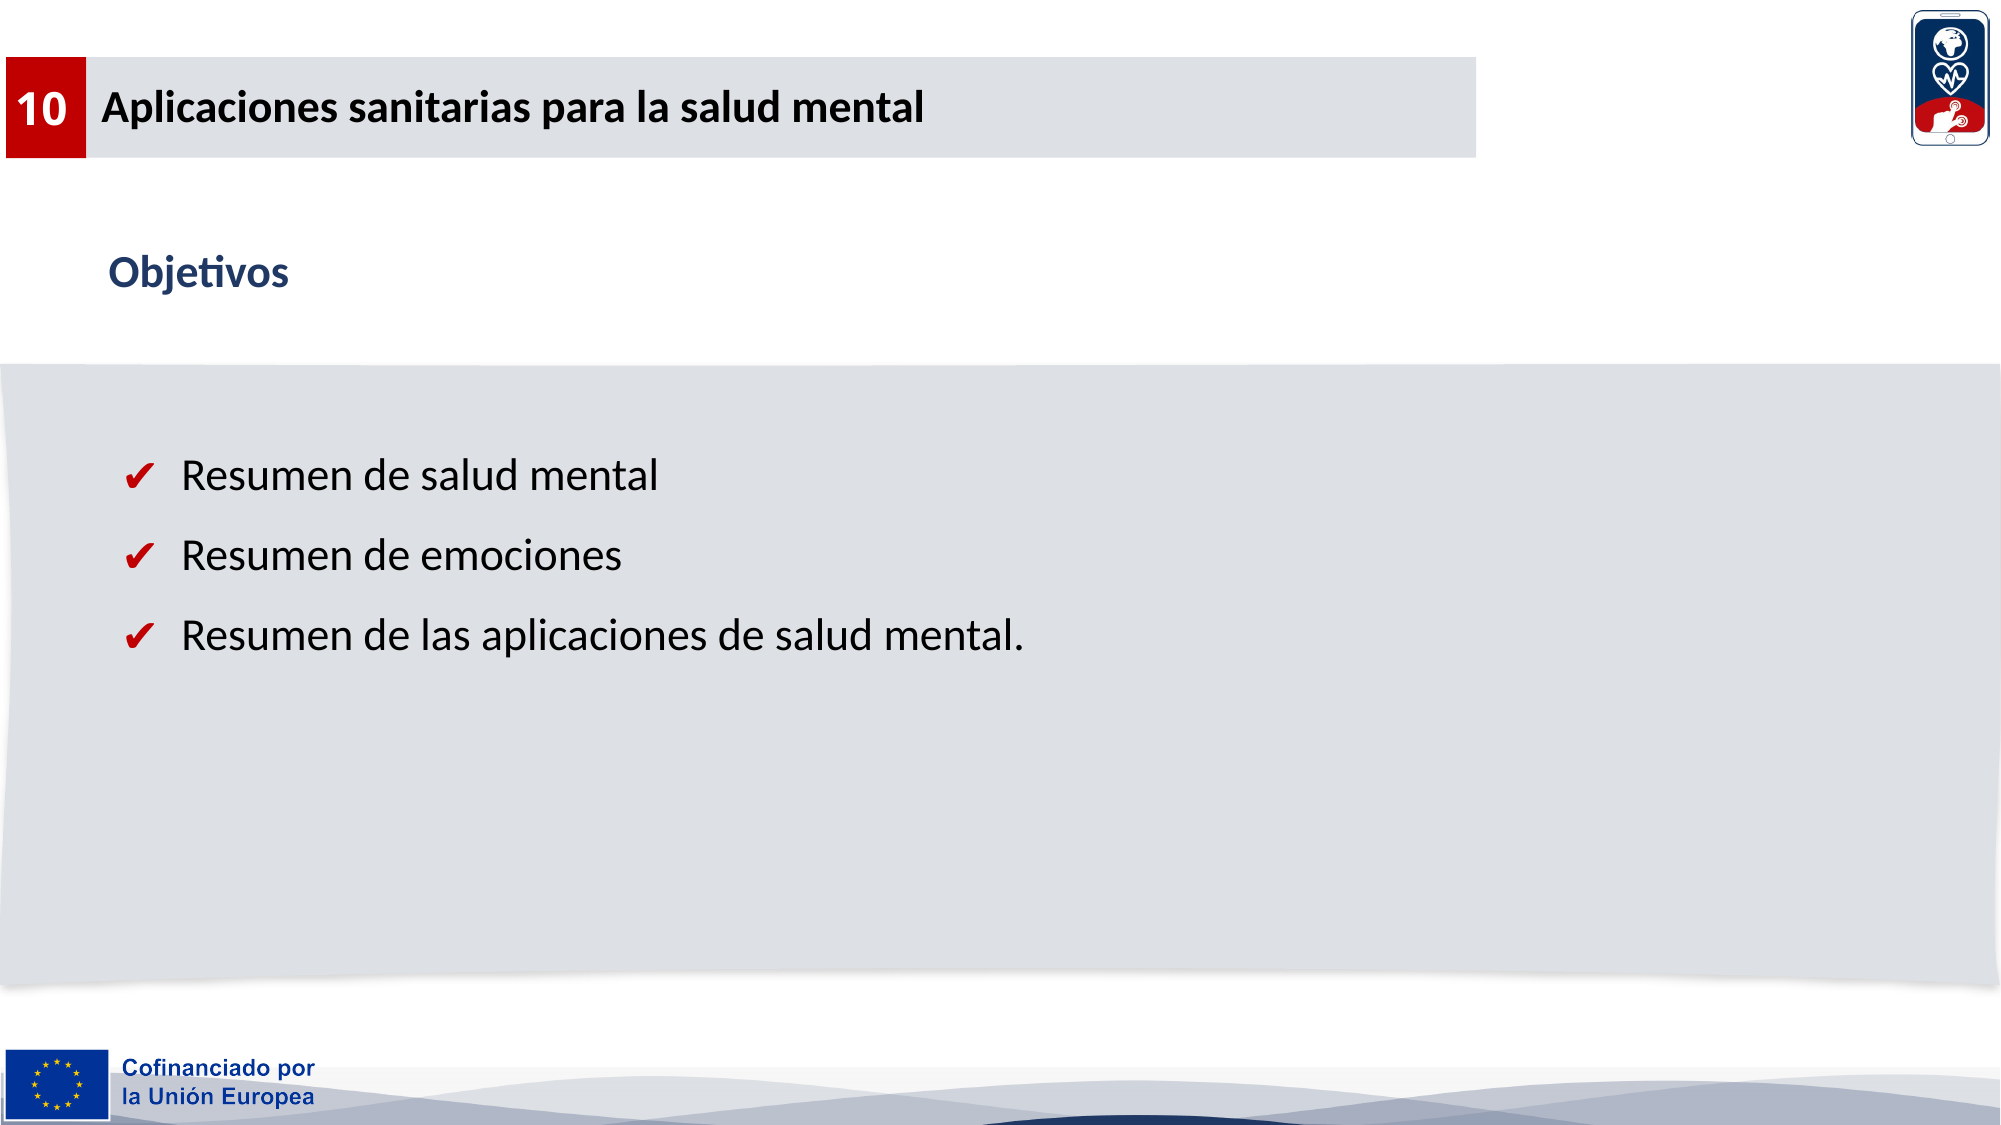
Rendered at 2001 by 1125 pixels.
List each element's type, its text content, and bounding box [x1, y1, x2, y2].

text_box 10 [0, 72, 92, 143]
list Resumen de salud mental Resumen de emociones Resumen de las aplicaciones de salud mental. [91, 437, 1383, 986]
text_box [6, 143, 87, 159]
title Objetivos [93, 221, 1819, 324]
text_box [6, 57, 86, 72]
text_box Aplicaciones sanitarias para la salud mental [86, 57, 1477, 158]
picture [1911, 10, 1990, 146]
picture [0, 1044, 2001, 1125]
